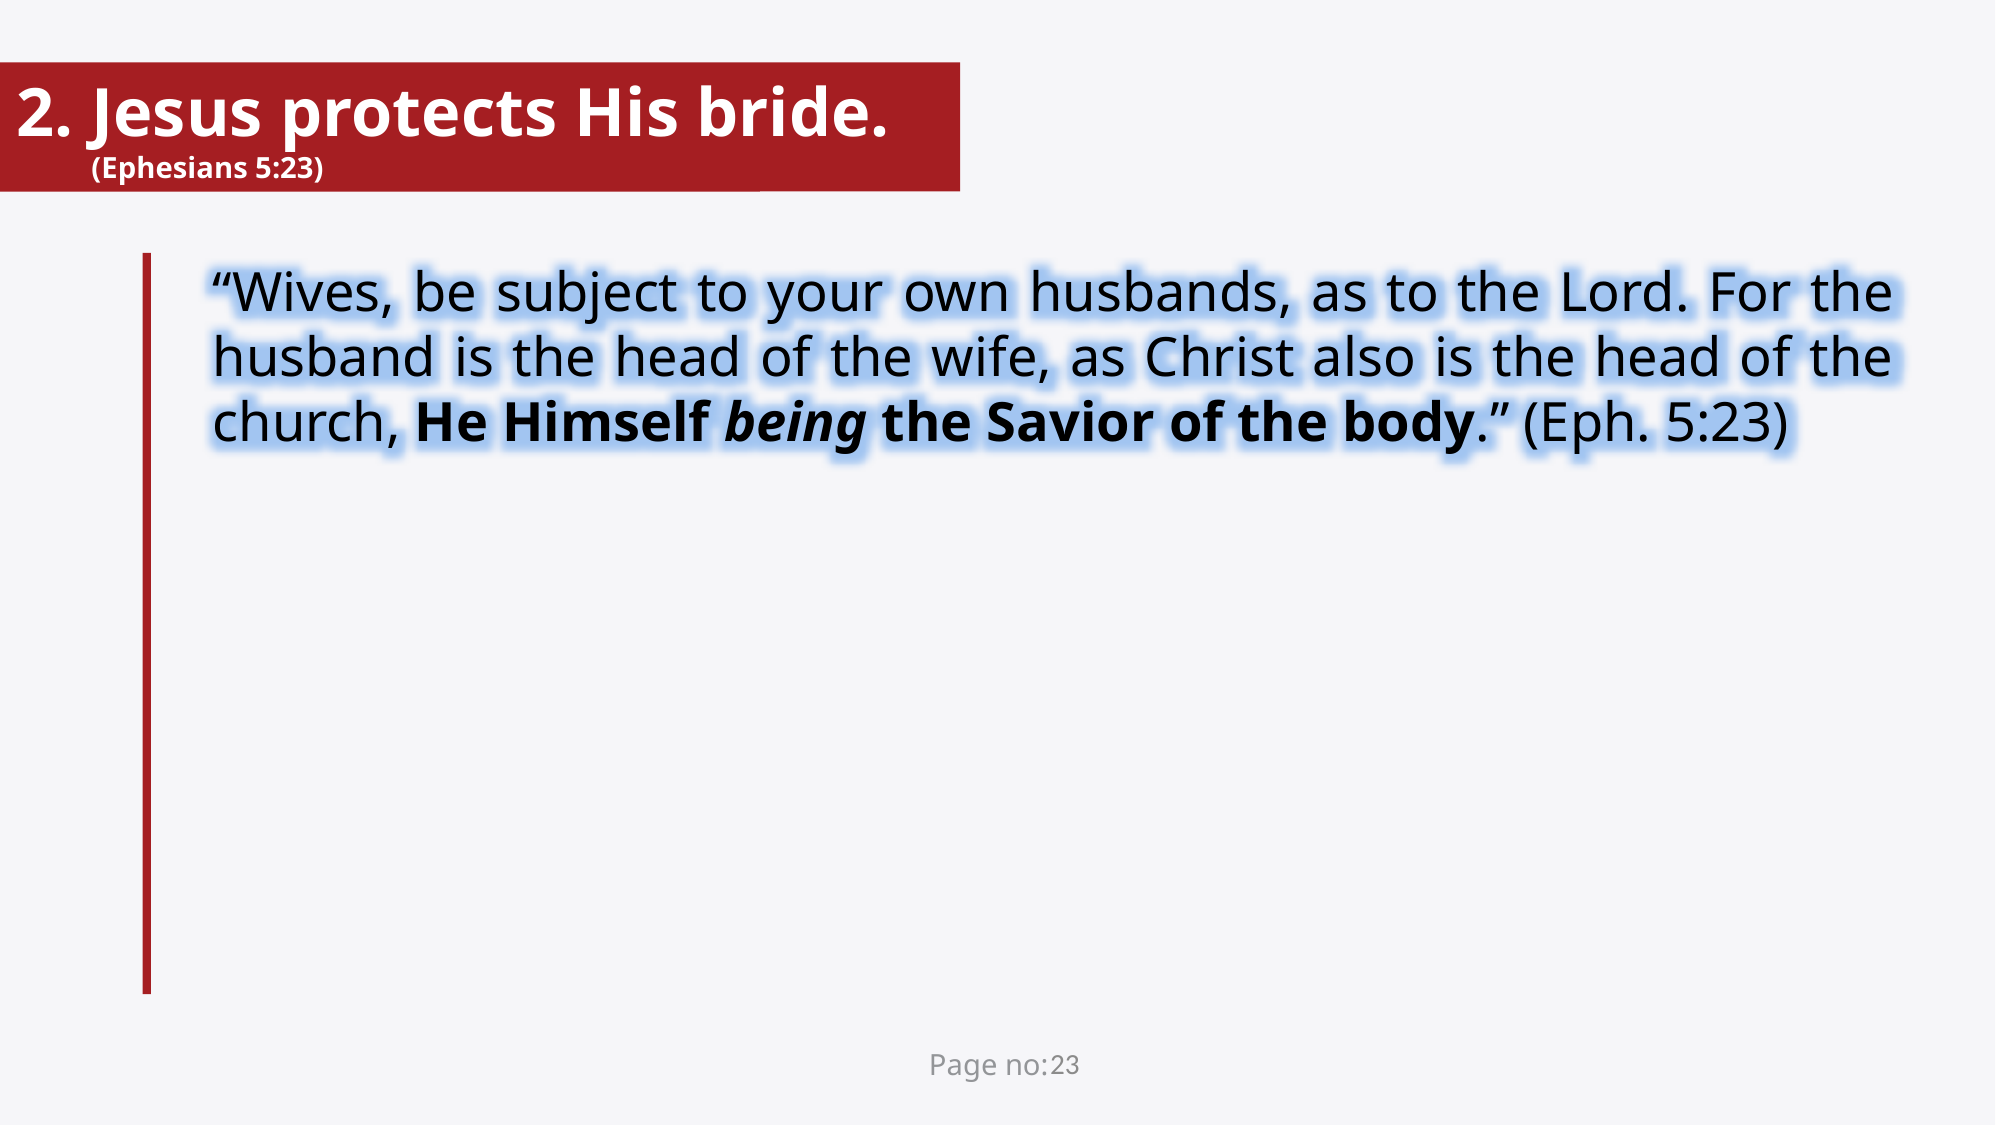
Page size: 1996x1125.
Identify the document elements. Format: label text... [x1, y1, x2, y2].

text_box [758, 60, 962, 193]
text_box “Wives, be subject to your own husbands, as to the Lord. For the husband is the head of the wife, as Christ also is the head of the church, He Himself being the Savior of the body.” (Eph. 5:23) [198, 249, 1911, 460]
